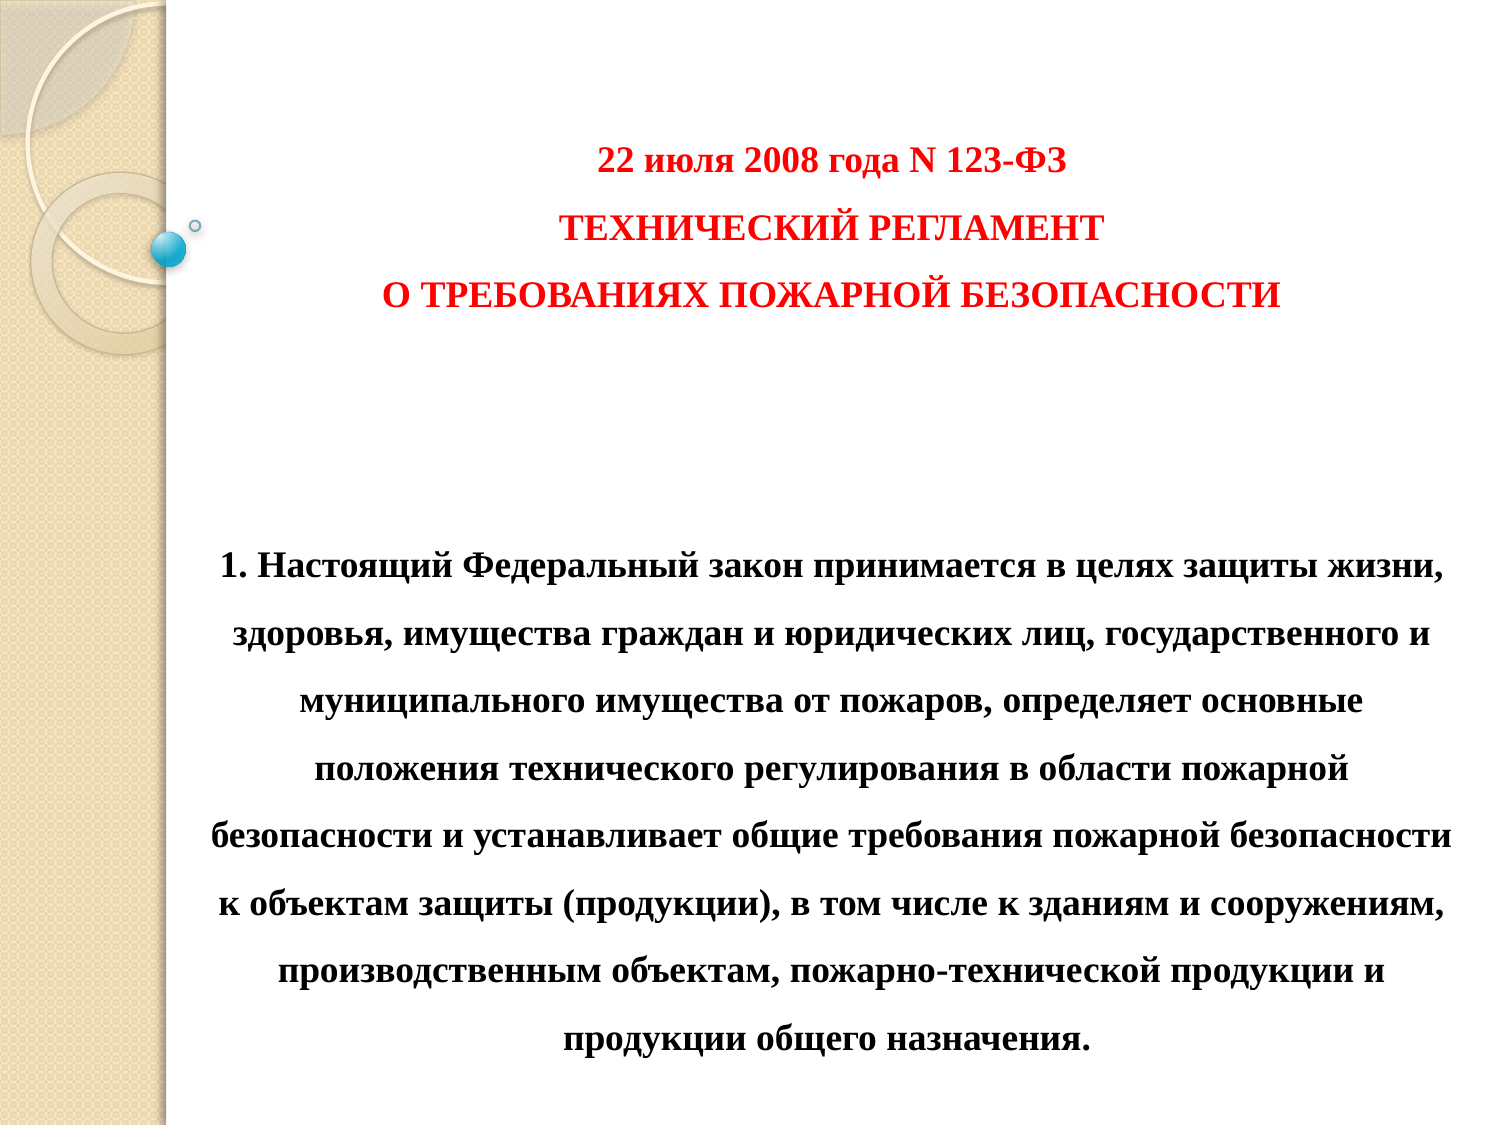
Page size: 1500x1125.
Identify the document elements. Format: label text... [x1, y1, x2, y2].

text_box 22 июля 2008 года N 123-ФЗ ТЕХНИЧЕСКИЙ РЕГЛАМЕНТ О ТРЕБОВАНИЯХ ПОЖАРНОЙ БЕЗОПАСНОСТИ 1. Настоящий Федеральный закон принимается в целях защиты жизни, здоровья, имущества граждан и юридических лиц, государственного и муниципального имущества от пожаров, определяет основные положения технического регулирования в области пожарной безопасности и устанавливает общие требования пожарной безопасности к объектам защиты (продукции), в том числе к зданиям и сооружениям, производственным объектам, пожарно-технической продукции и продукции общего назначения. [187, 105, 1477, 1125]
